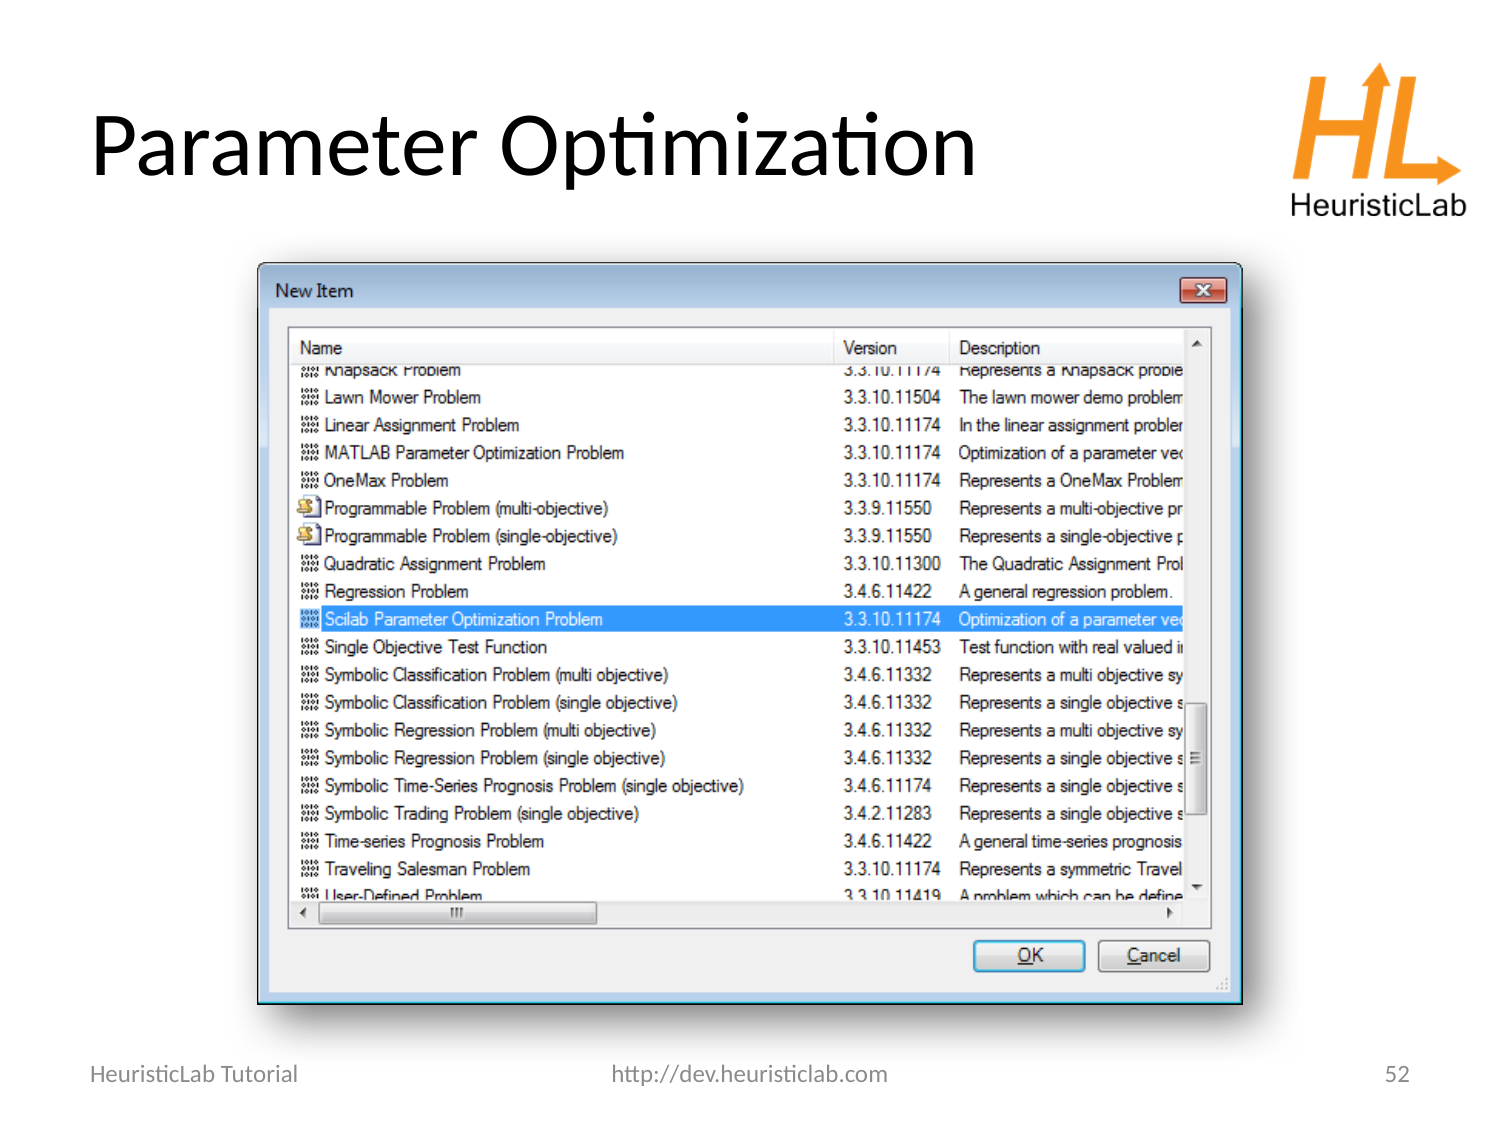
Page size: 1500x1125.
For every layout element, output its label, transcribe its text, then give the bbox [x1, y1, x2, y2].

title Parameter Optimization [75, 45, 1282, 233]
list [256, 262, 1244, 1006]
picture [1281, 27, 1474, 244]
slide_number 52 [1074, 1042, 1425, 1103]
slide_number HeuristicLab Tutorial [75, 1042, 425, 1103]
footer http://dev.heuristiclab.com [512, 1042, 988, 1103]
